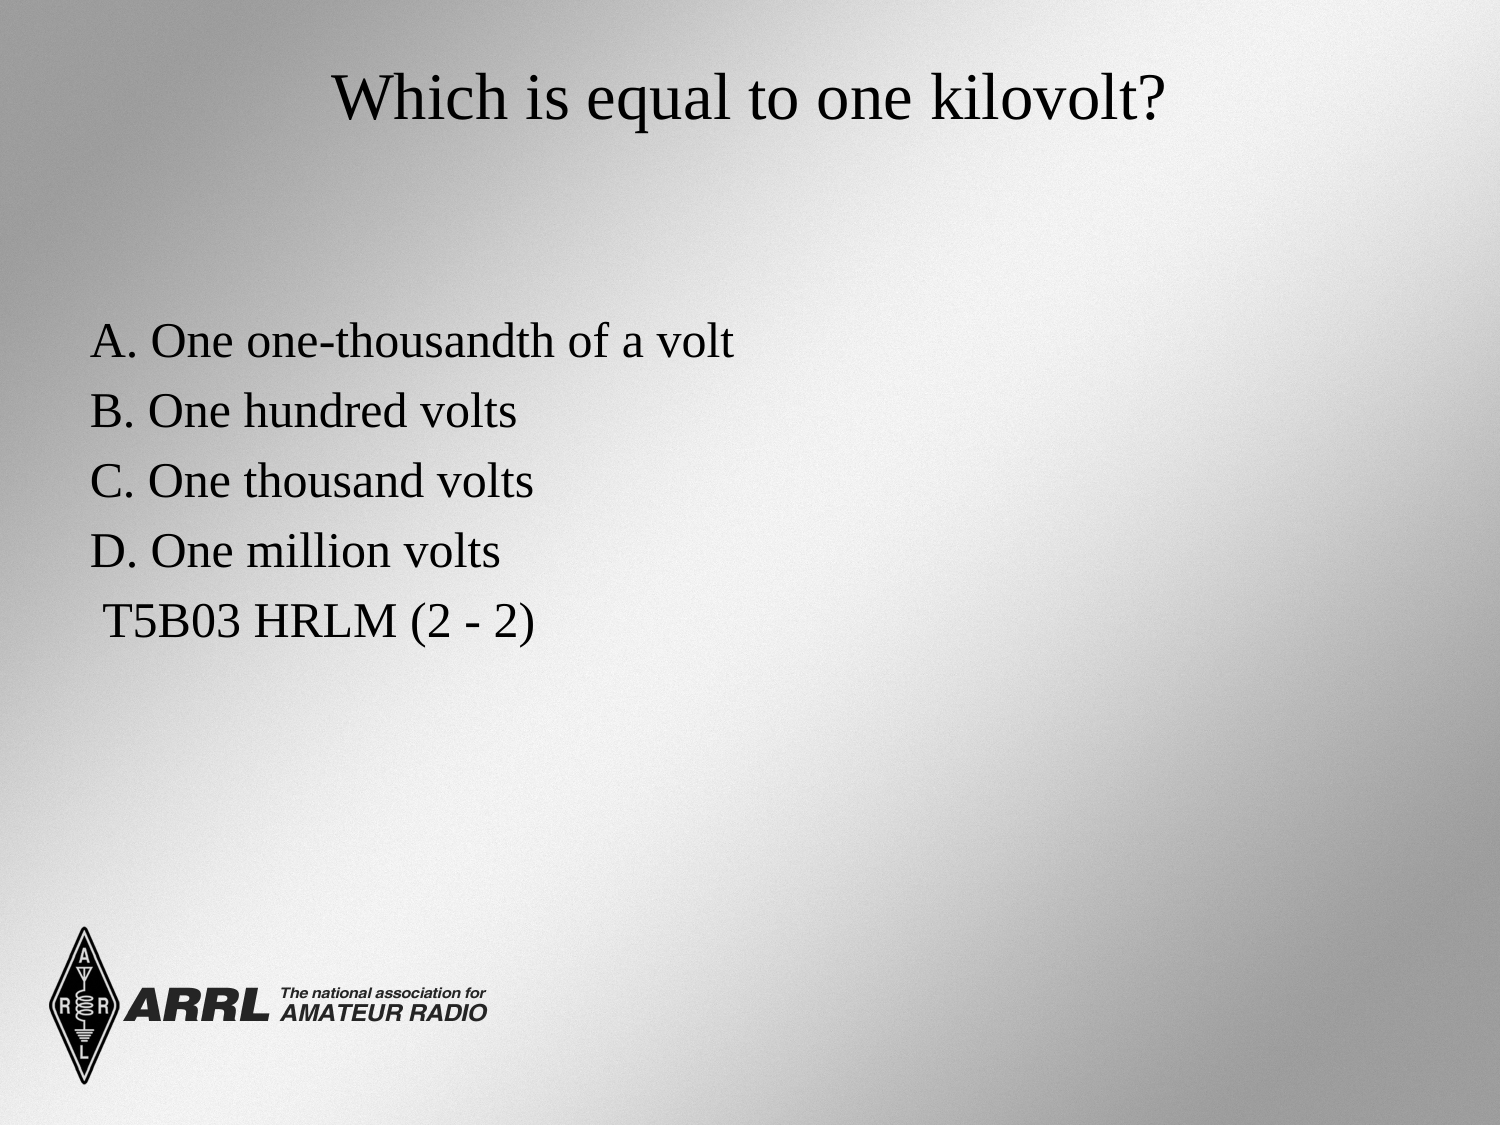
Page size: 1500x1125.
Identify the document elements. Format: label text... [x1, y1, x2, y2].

list A. One one-thousandth of a volt B. One hundred volts C. One thousand volts D. One million volts T5B03 HRLM (2 - 2) [75, 299, 1425, 1005]
picture [0, 0, 1500, 1125]
title Which is equal to one kilovolt? [75, 45, 1425, 233]
